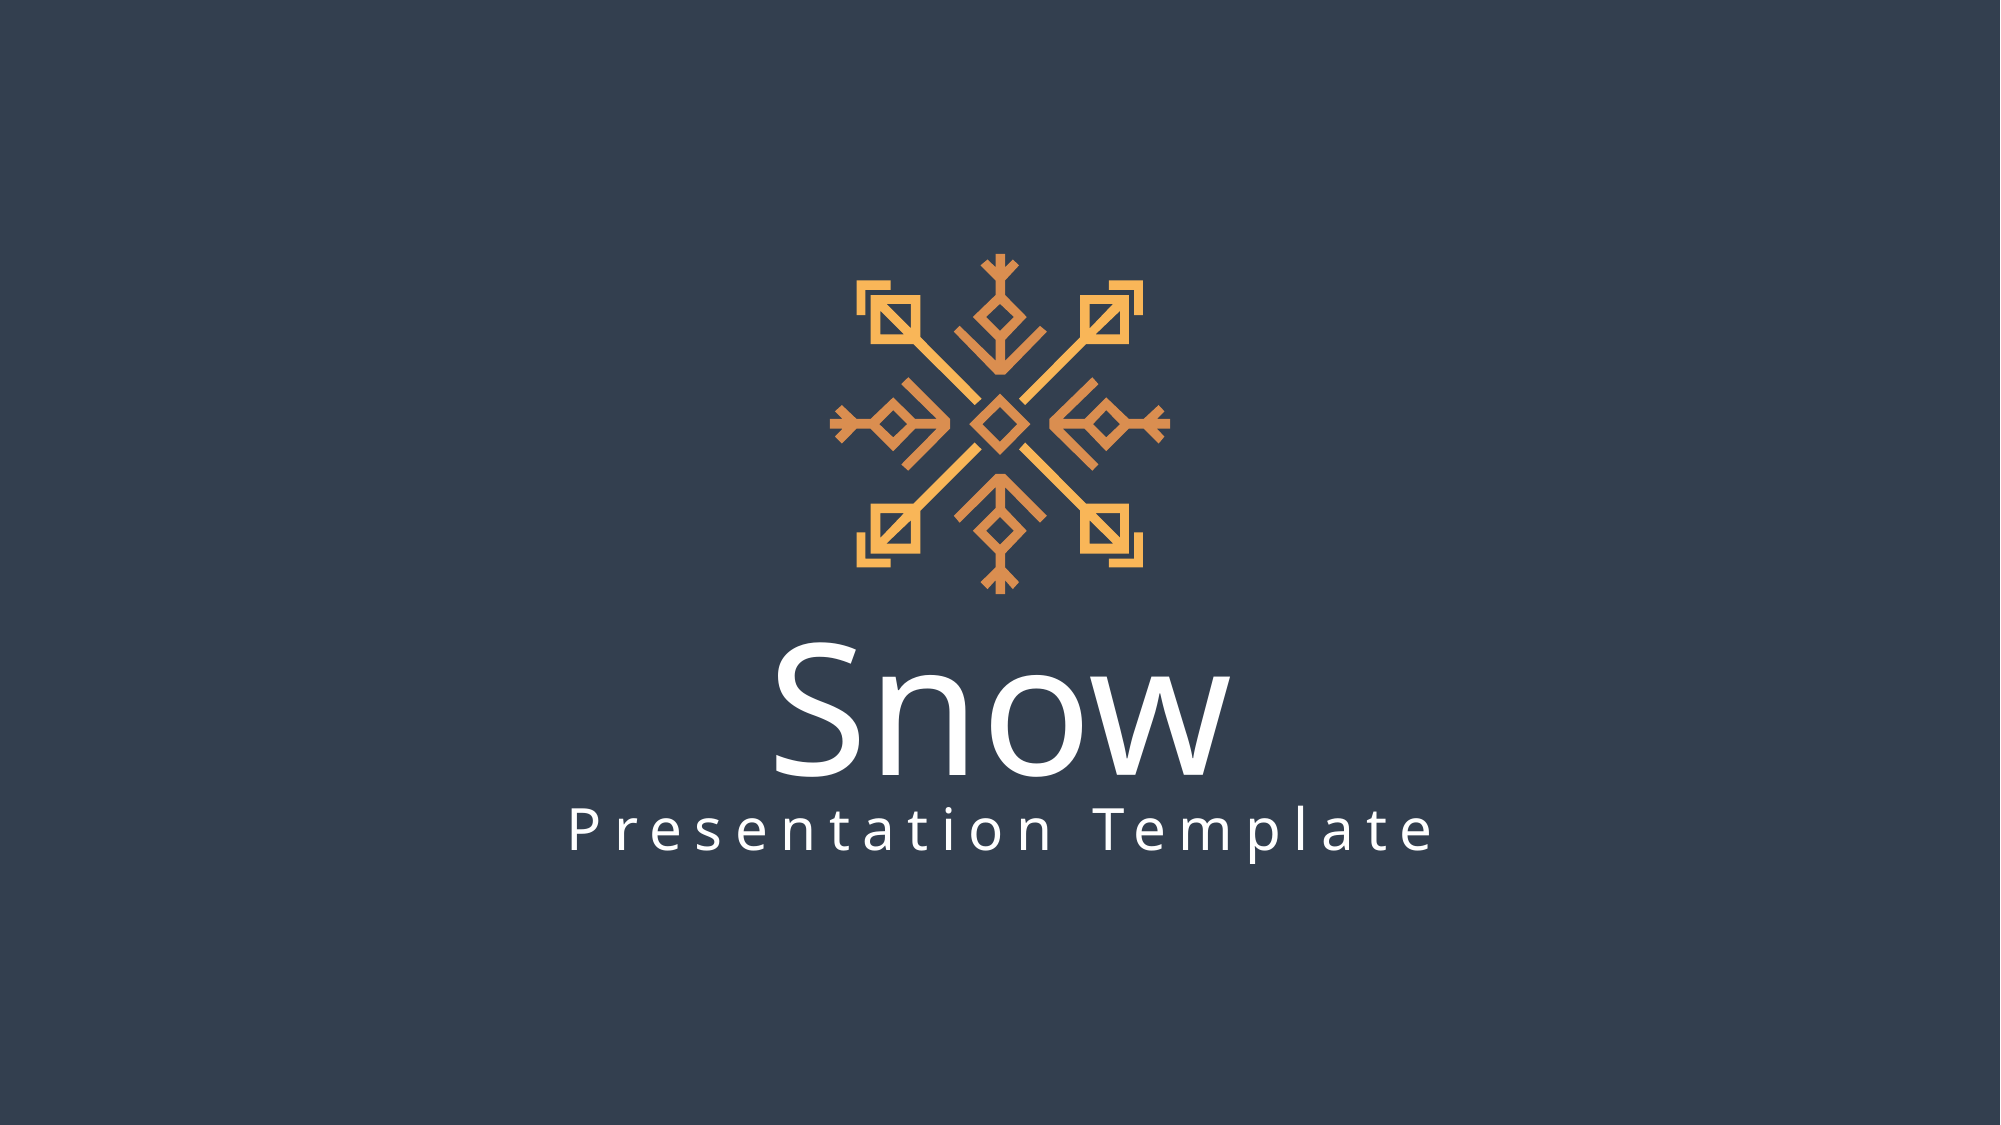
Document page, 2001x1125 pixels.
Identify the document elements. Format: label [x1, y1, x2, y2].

text_box [829, 254, 1171, 595]
picture [0, 0, 2000, 1125]
